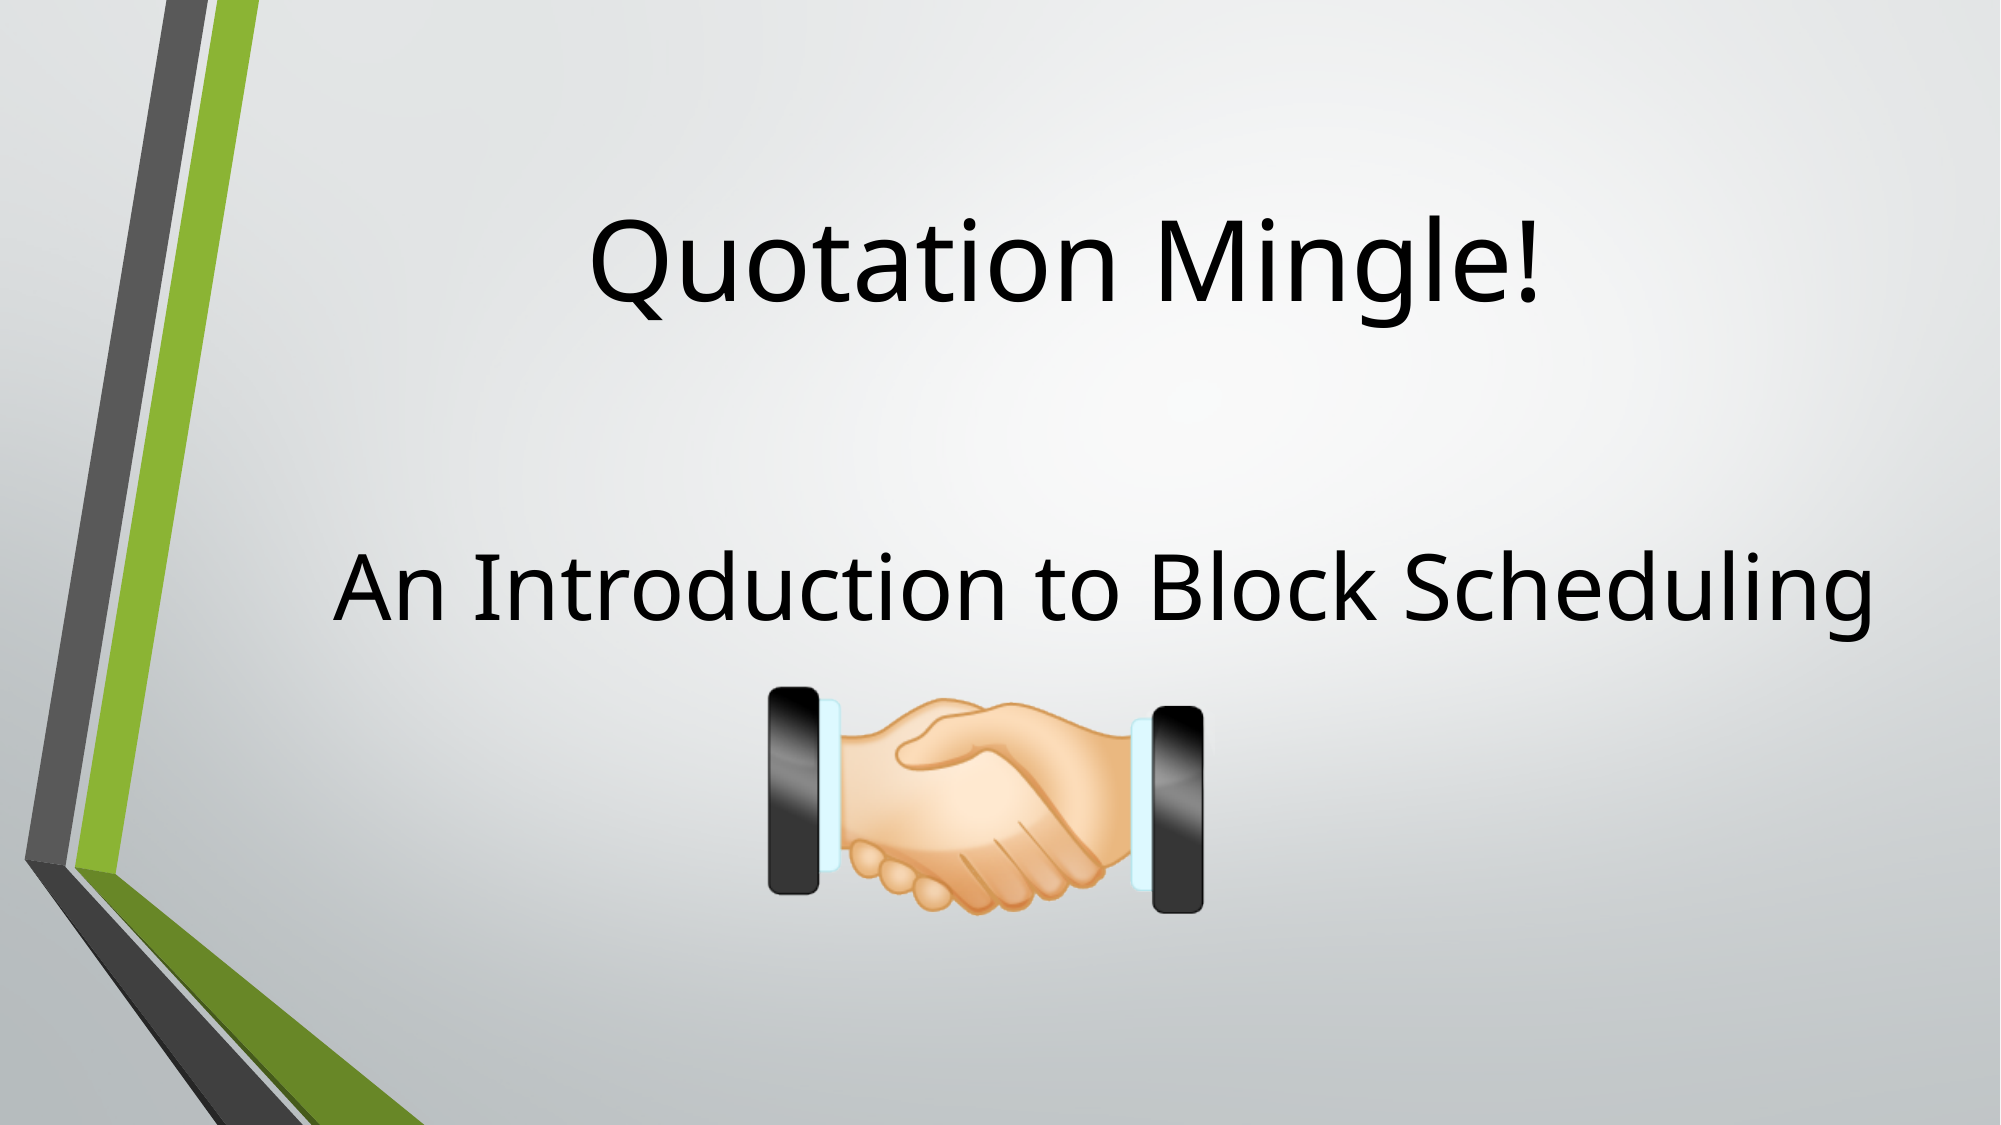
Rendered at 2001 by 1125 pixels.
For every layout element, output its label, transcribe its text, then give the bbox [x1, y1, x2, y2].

list An Introduction to Block Scheduling [318, 356, 1962, 952]
title Quotation Mingle! [243, 112, 1887, 400]
picture [750, 572, 1215, 1037]
